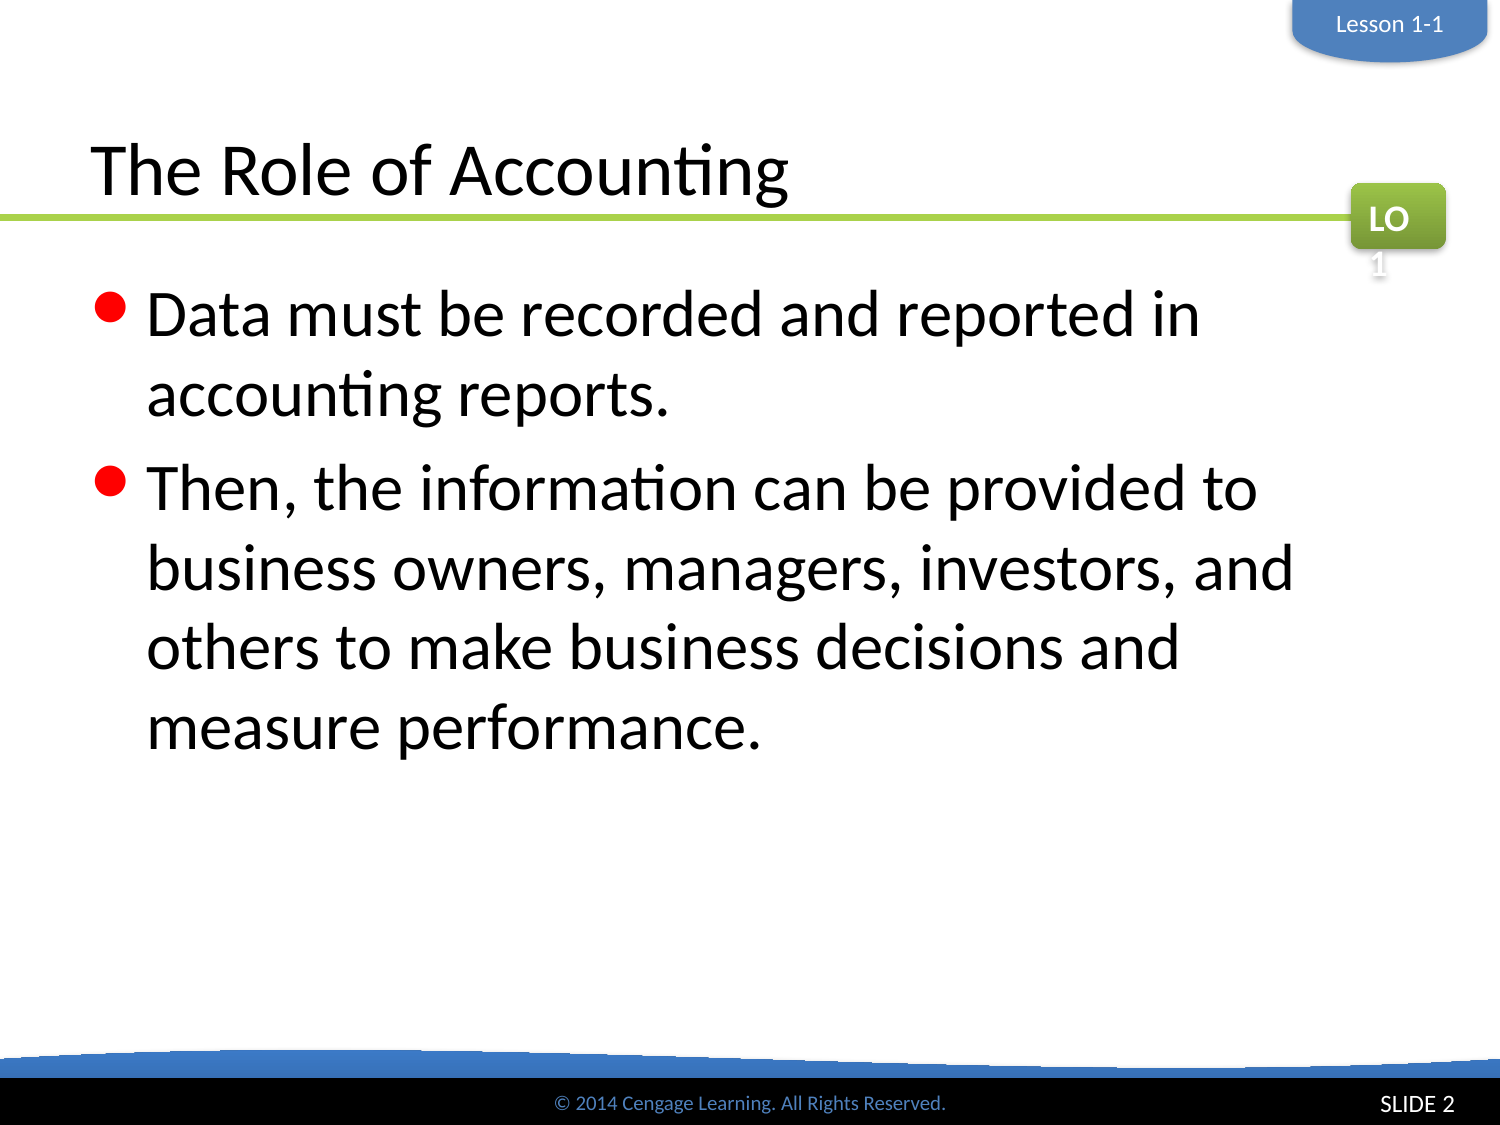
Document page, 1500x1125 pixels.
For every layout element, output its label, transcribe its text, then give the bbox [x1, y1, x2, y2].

text_box LO1 [1350, 183, 1446, 250]
slide_number SLIDE 2 [1170, 1080, 1470, 1125]
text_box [1292, 0, 1488, 63]
list Data must be recorded and reported in accounting reports. Then, the information can be provided to business owners, managers, investors, and others to make business decisions and measure performance. [75, 262, 1425, 1005]
title The Role of Accounting [75, 29, 1350, 218]
